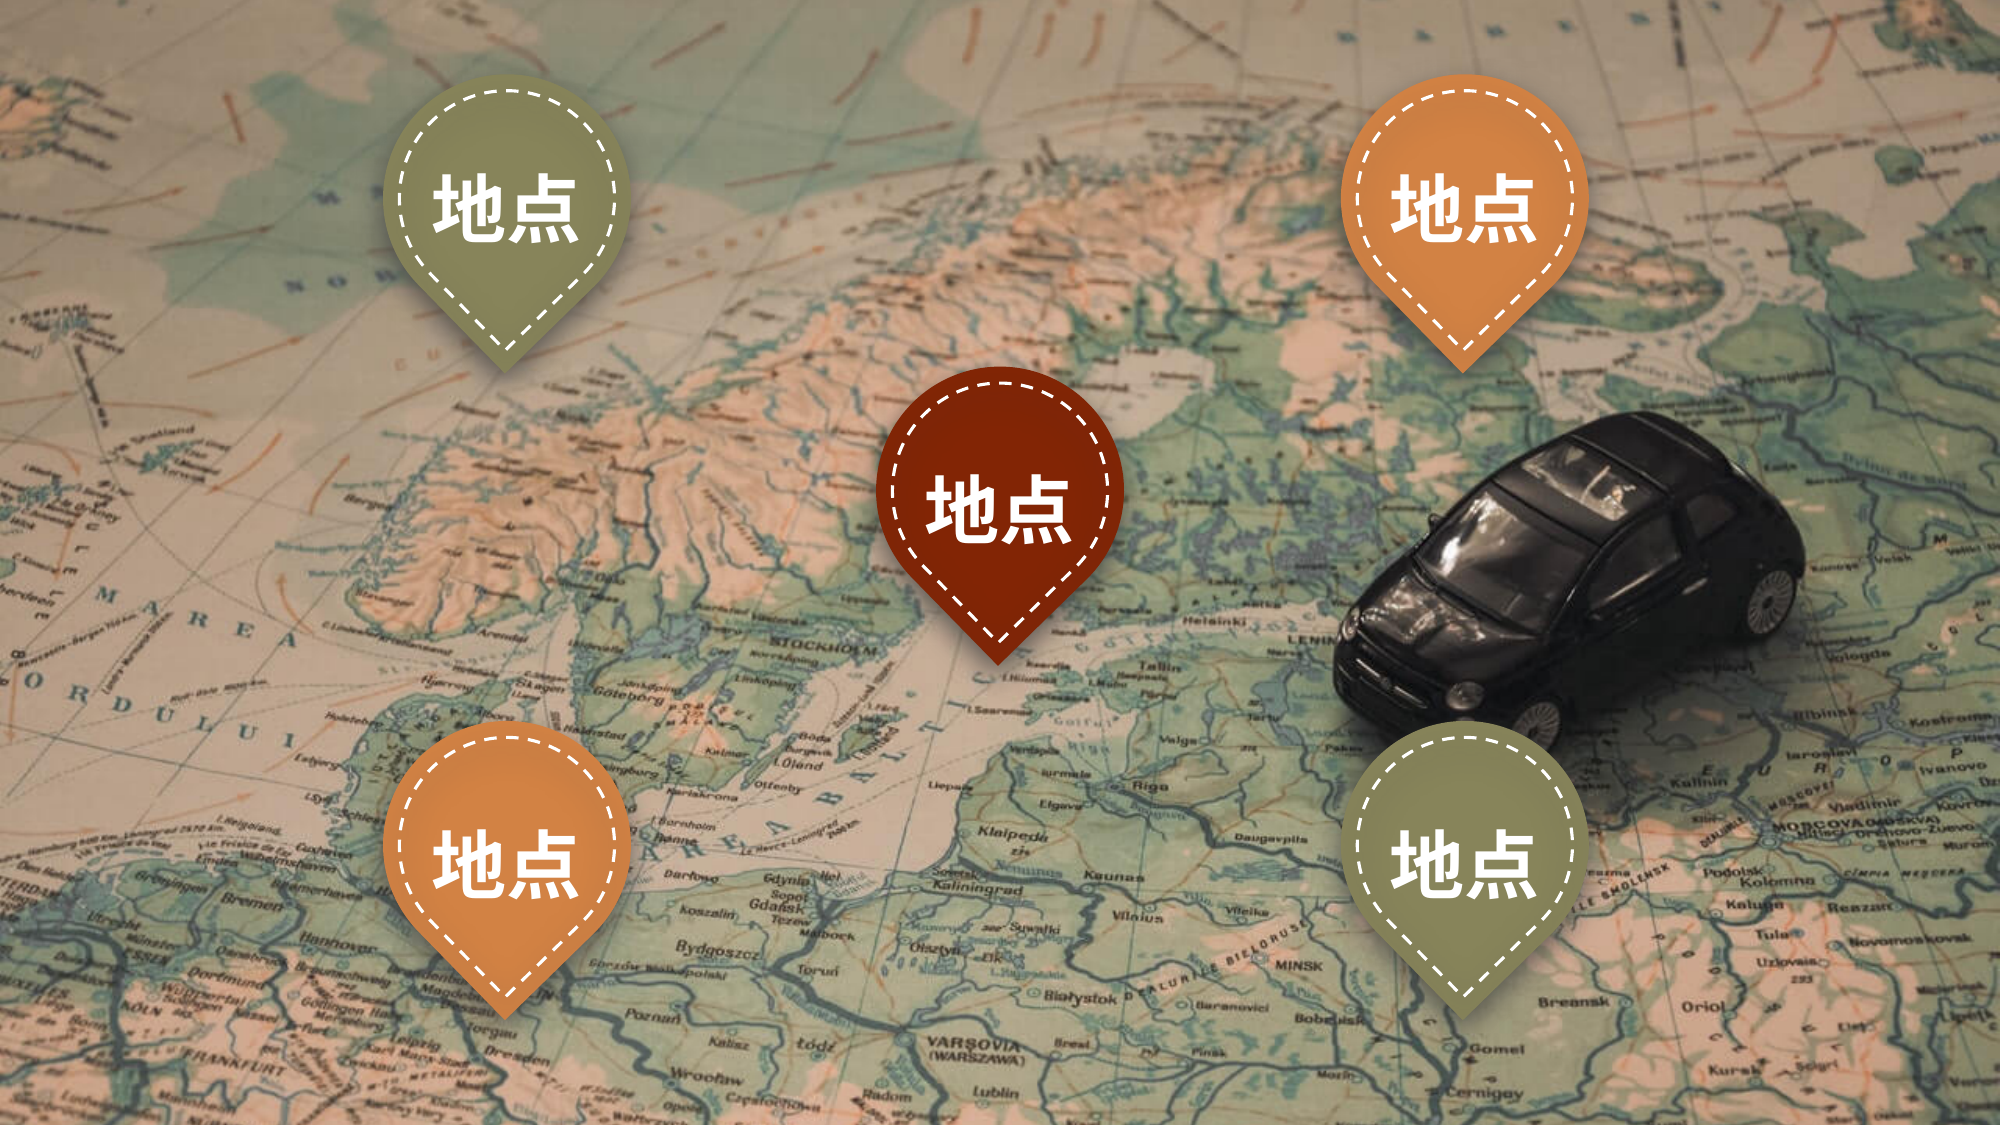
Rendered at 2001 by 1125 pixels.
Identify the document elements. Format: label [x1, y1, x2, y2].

text_box [1340, 74, 1589, 323]
text_box [1340, 720, 1589, 969]
text_box [382, 74, 631, 323]
text_box [875, 366, 1124, 615]
text_box [382, 720, 631, 969]
picture [0, 0, 2000, 1125]
